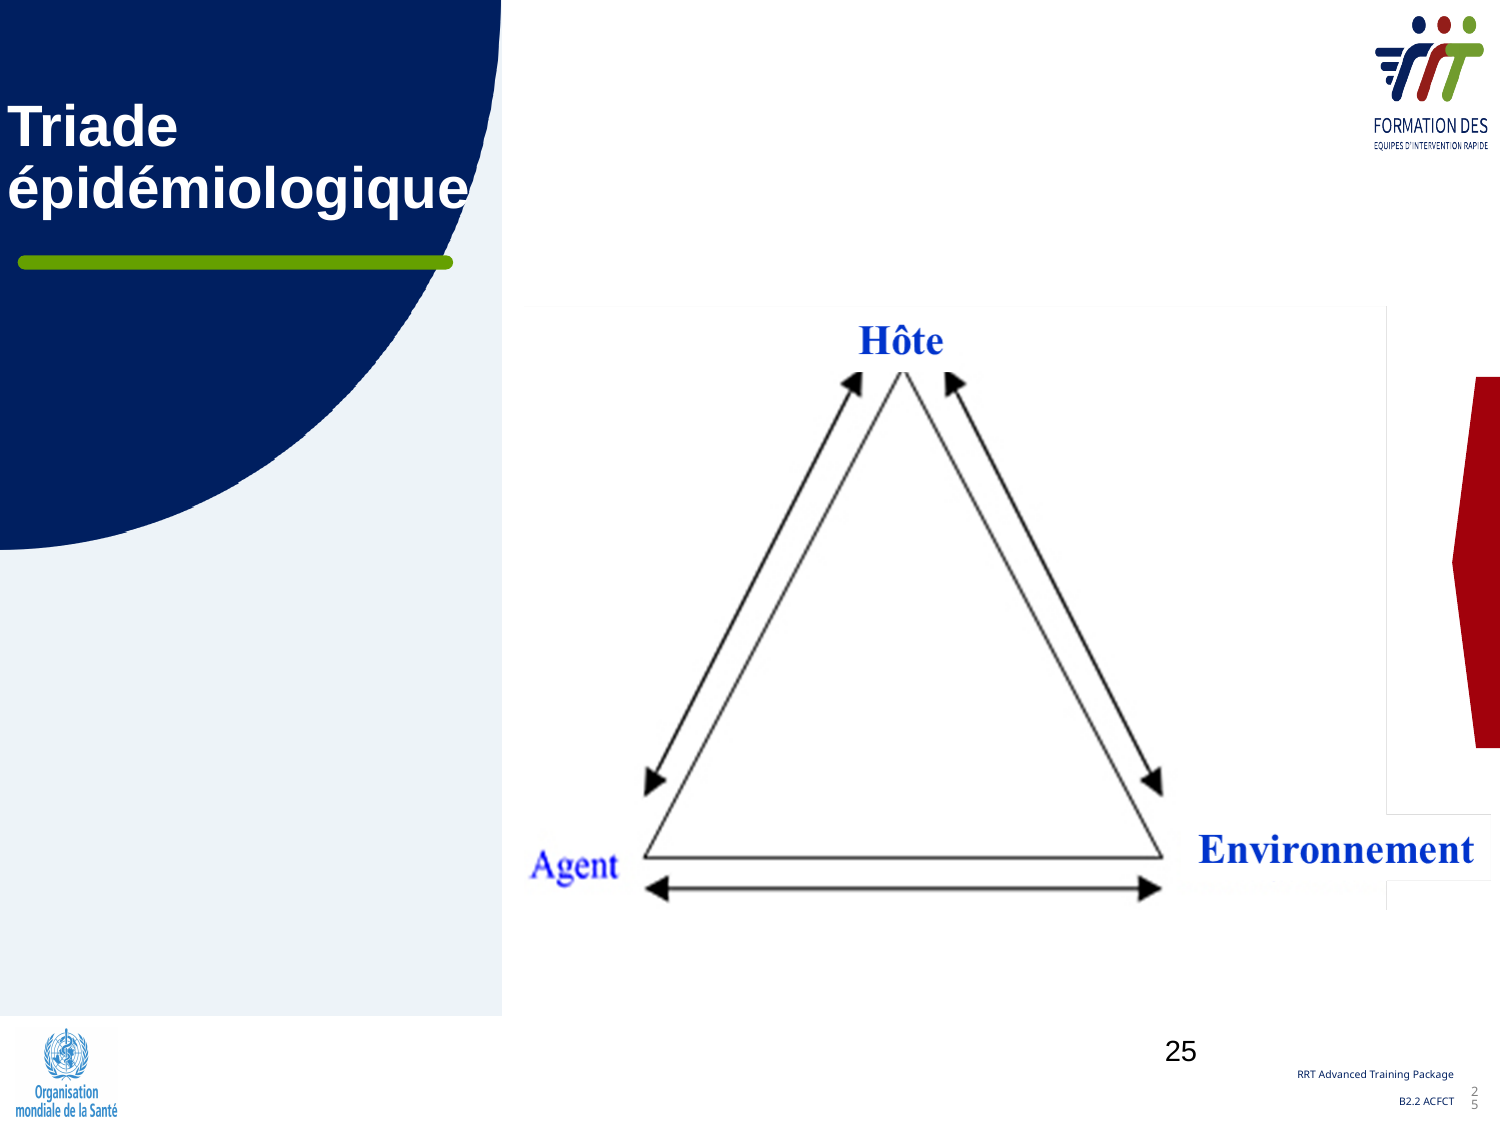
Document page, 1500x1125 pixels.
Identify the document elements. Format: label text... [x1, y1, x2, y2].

text_box [17, 255, 454, 270]
slide_number 25 [1149, 1024, 1500, 1103]
title Triade épidémiologique [0, 0, 557, 318]
picture [15, 1027, 118, 1118]
picture [0, 318, 502, 1018]
picture [1374, 15, 1488, 151]
picture [524, 301, 1500, 910]
